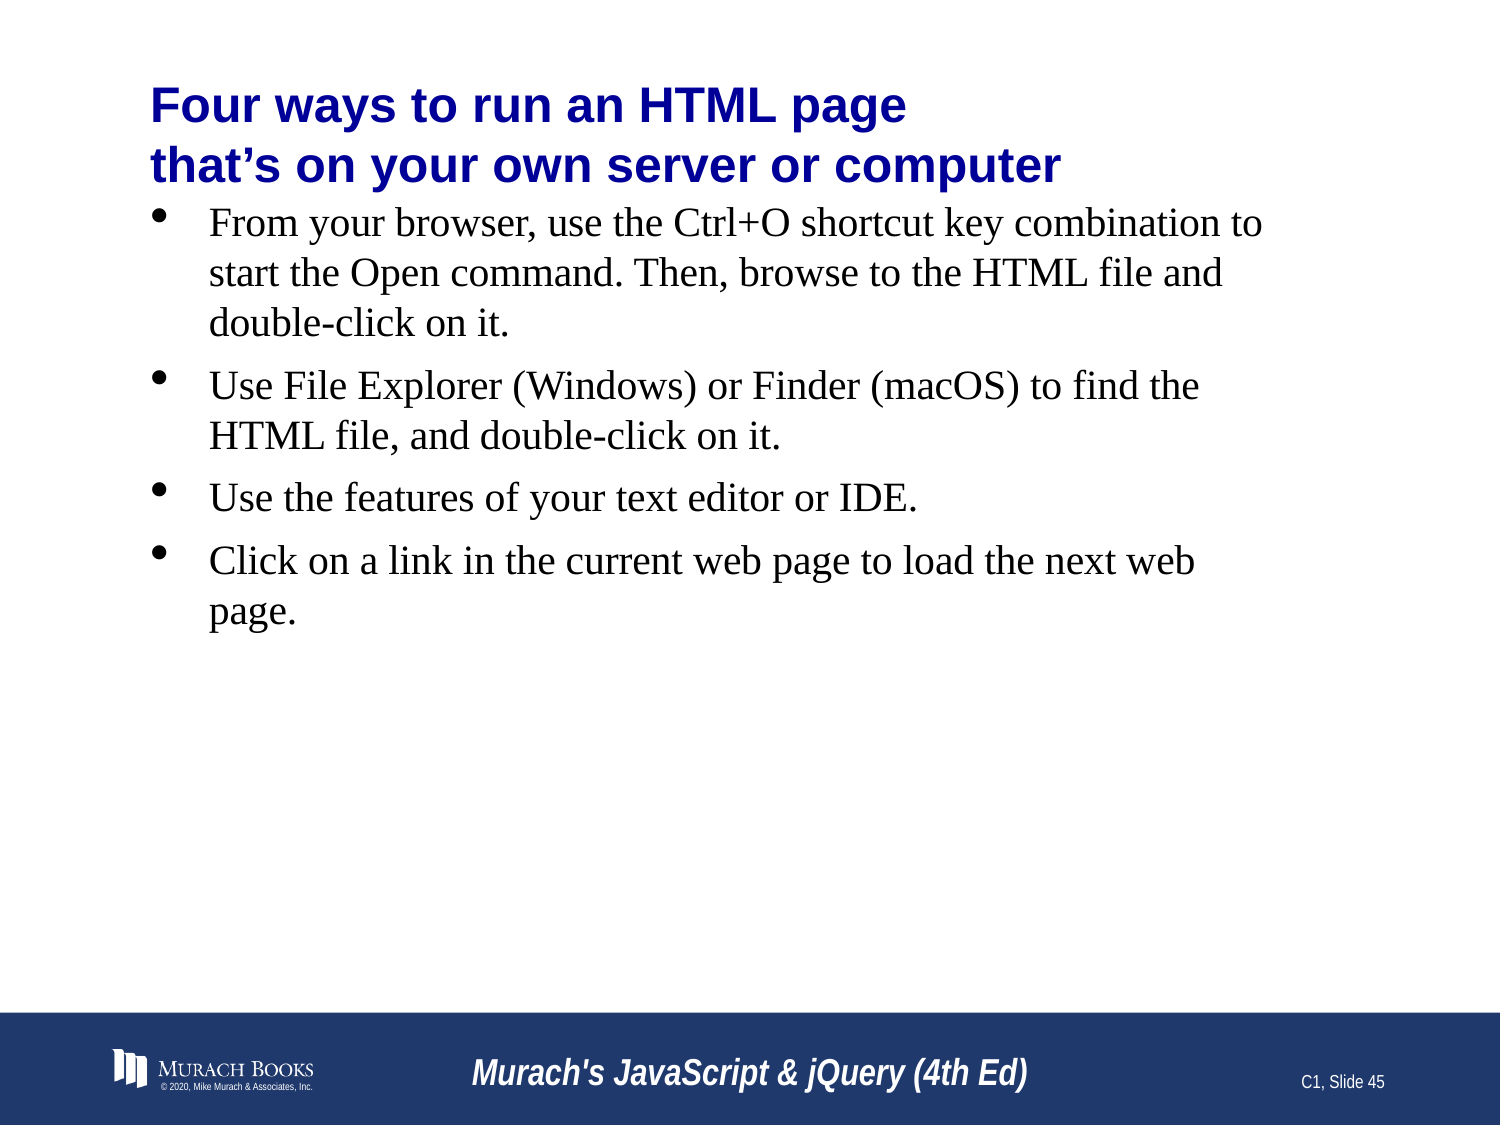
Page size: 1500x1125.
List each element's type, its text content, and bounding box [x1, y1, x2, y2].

title Four ways to run an HTML page that’s on your own server or computer [150, 72, 1350, 187]
slide_number Murach's JavaScript & jQuery (4th Ed) [463, 1025, 1050, 1100]
list From your browser, use the Ctrl+O shortcut key combination to start the Open command. Then, browse to the HTML file and double-click on it. Use File Explorer (Windows) or Finder (macOS) to find the HTML file, and double-click on it. Use the features of your text editor or IDE. Click on a link in the current web page to load the next web page. [137, 187, 1350, 988]
footer © 2020, Mike Murach & Associates, Inc. [12, 1025, 463, 1100]
slide_number C1, Slide 45 [1087, 1025, 1400, 1100]
